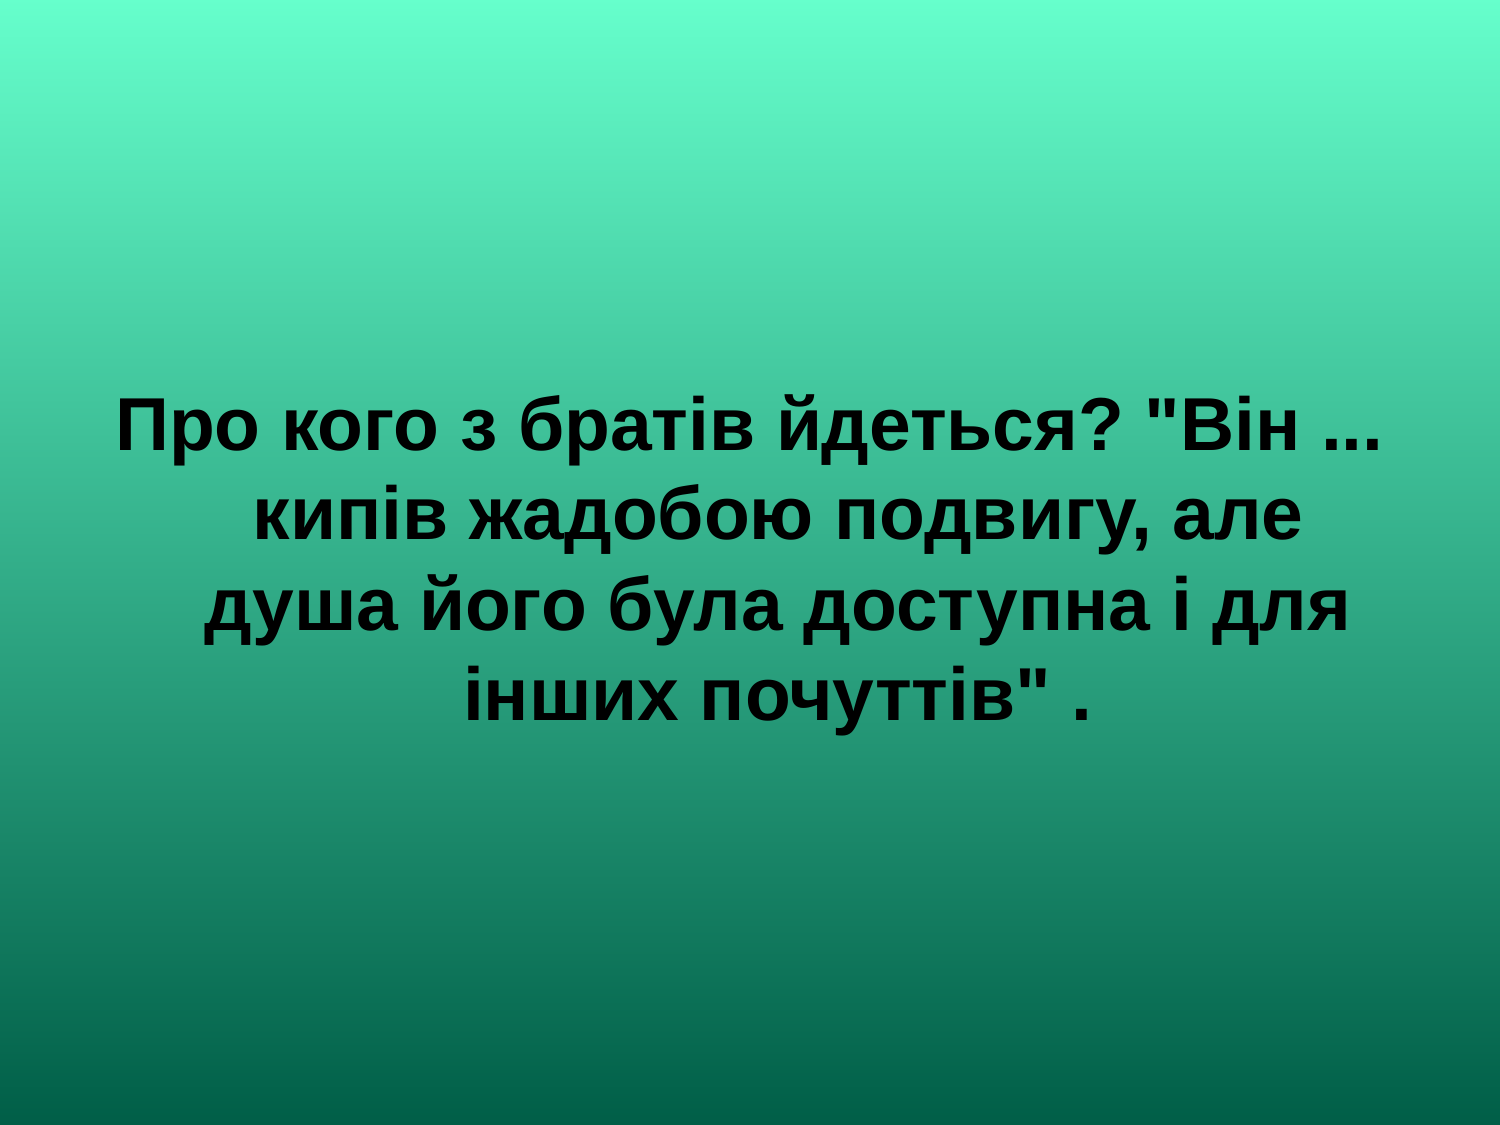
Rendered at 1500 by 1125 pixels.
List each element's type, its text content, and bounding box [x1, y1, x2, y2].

list Про кого з братів йдеться? "Він ... кипів жадобою подвигу, але душа його була доступна і для інших почуттів" . [74, 262, 1426, 1006]
